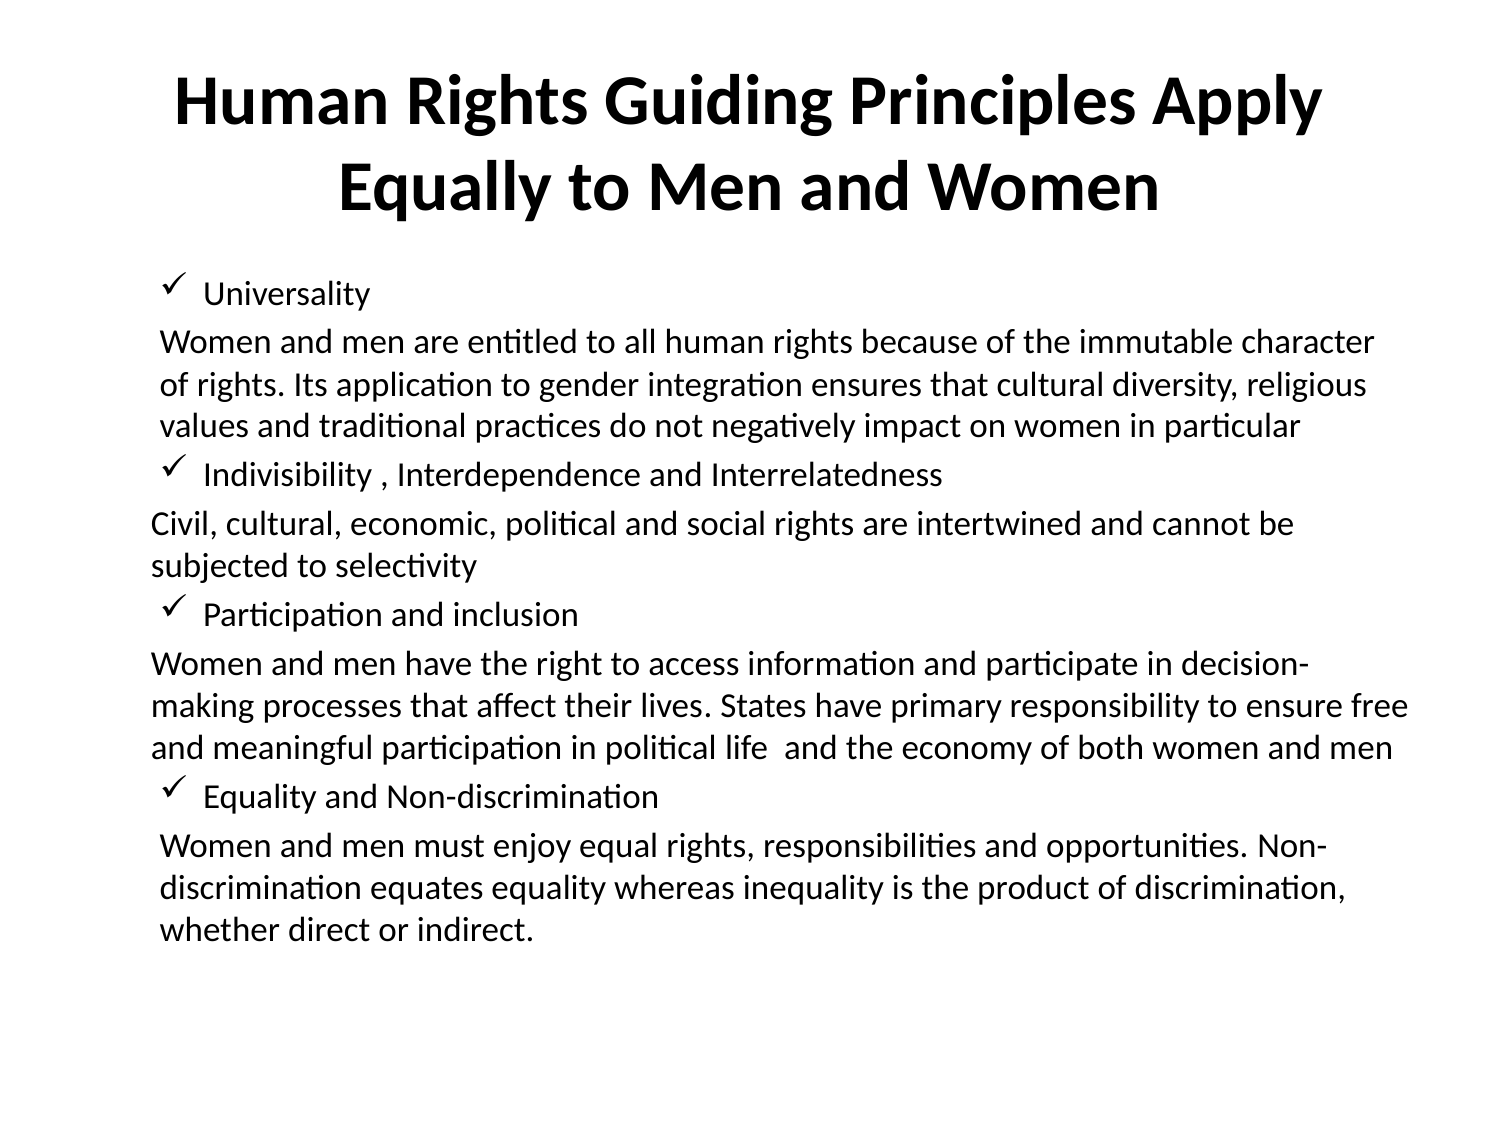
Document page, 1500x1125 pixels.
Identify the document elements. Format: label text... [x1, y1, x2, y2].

list Universality Women and men are entitled to all human rights because of the immutable character of rights. Its application to gender integration ensures that cultural diversity, religious values and traditional practices do not negatively impact on women in particular Indivisibility , Interdependence and Interrelatedness Civil, cultural, economic, political and social rights are intertwined and cannot be subjected to selectivity Participation and inclusion Women and men have the right to access information and participate in decision-making processes that affect their lives. States have primary responsibility to ensure free and meaningful participation in political life and the economy of both women and men Equality and Non-discrimination Women and men must enjoy equal rights, responsibilities and opportunities. Non-discrimination equates equality whereas inequality is the product of discrimination, whether direct or indirect. [75, 262, 1425, 1005]
title Human Rights Guiding Principles Apply Equally to Men and Women [75, 45, 1425, 233]
